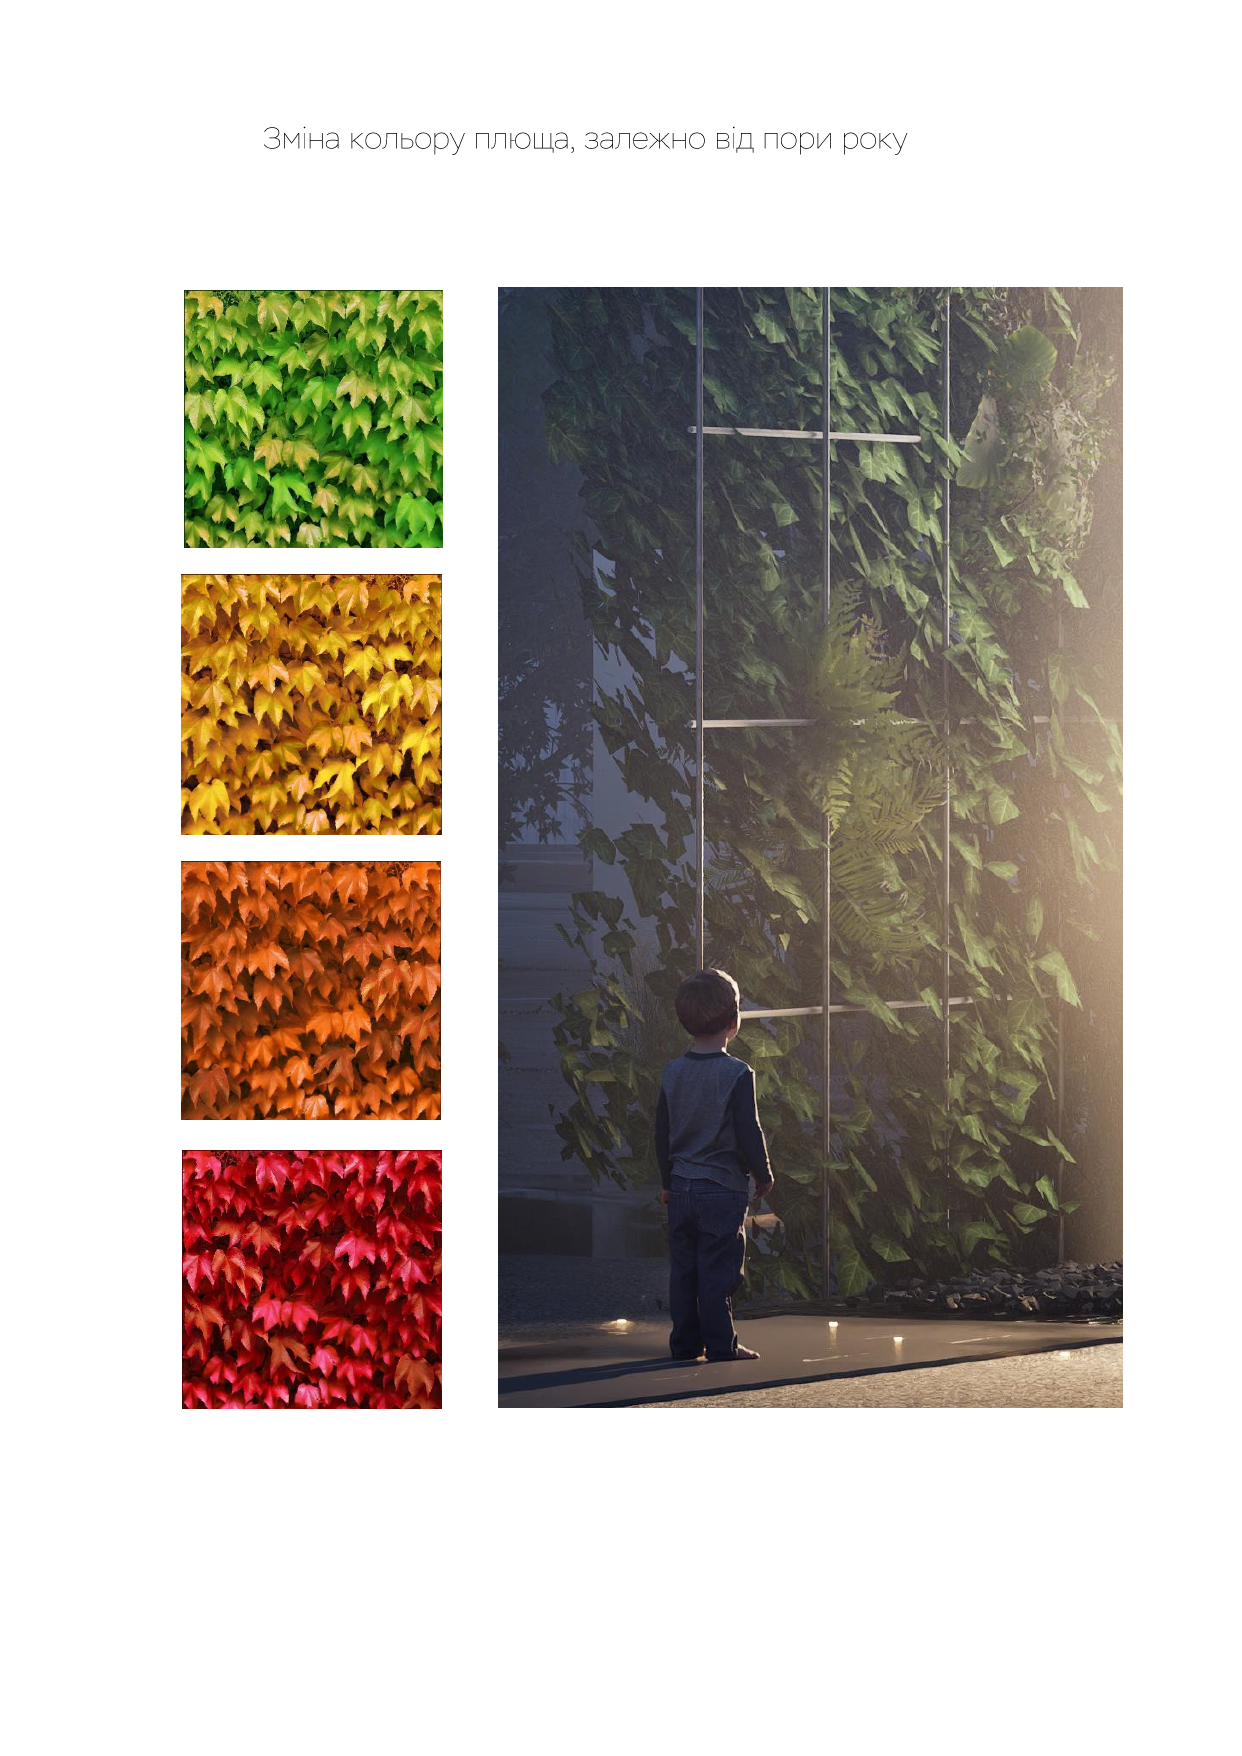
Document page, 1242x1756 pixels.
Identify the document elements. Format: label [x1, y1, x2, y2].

picture [182, 1150, 443, 1410]
picture [262, 117, 923, 156]
picture [180, 574, 442, 835]
picture [184, 289, 443, 548]
picture [498, 287, 1124, 1408]
picture [181, 860, 441, 1120]
